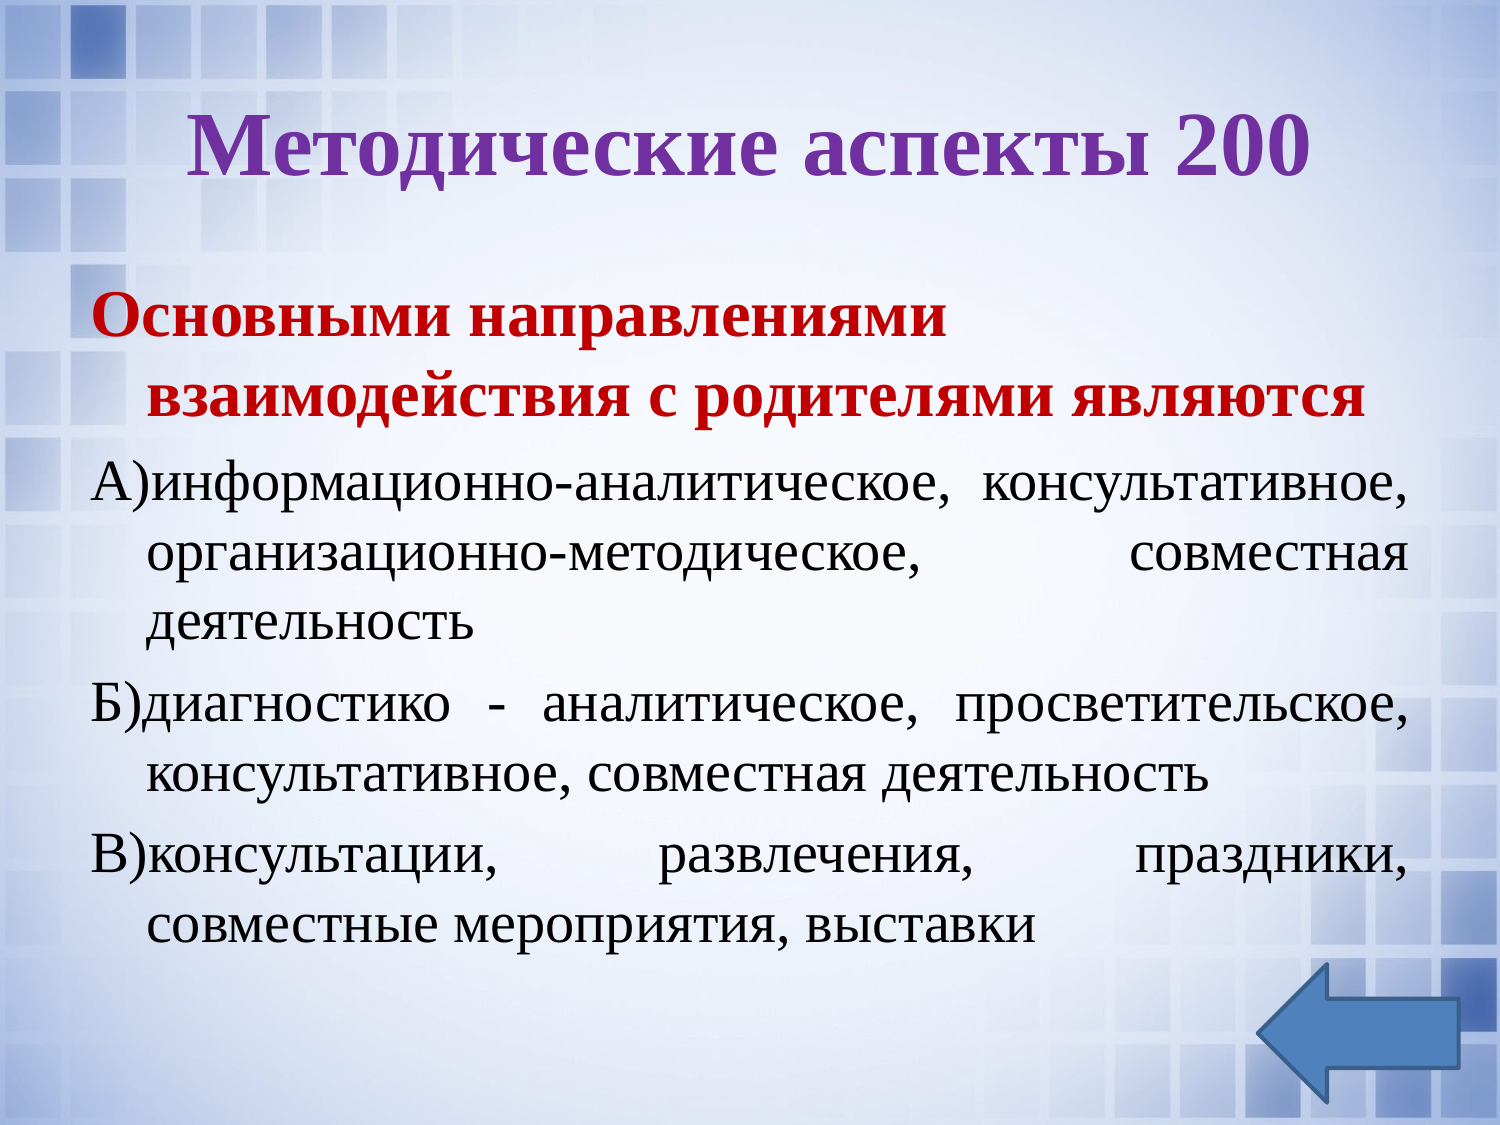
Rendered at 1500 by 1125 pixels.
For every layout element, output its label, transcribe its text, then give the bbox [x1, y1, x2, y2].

list Основными направлениями взаимодействия с родителями являются А)информационно-аналитическое, консультативное, организационно-методическое, совместная деятельность Б)диагностико - аналитическое, просветительское, консультативное, совместная деятельность В)консультации, развлечения, праздники, совместные мероприятия, выставки [75, 262, 1425, 1005]
picture [0, 0, 1500, 1125]
text_box [1255, 962, 1461, 1105]
title Методические аспекты 200 [75, 45, 1425, 233]
